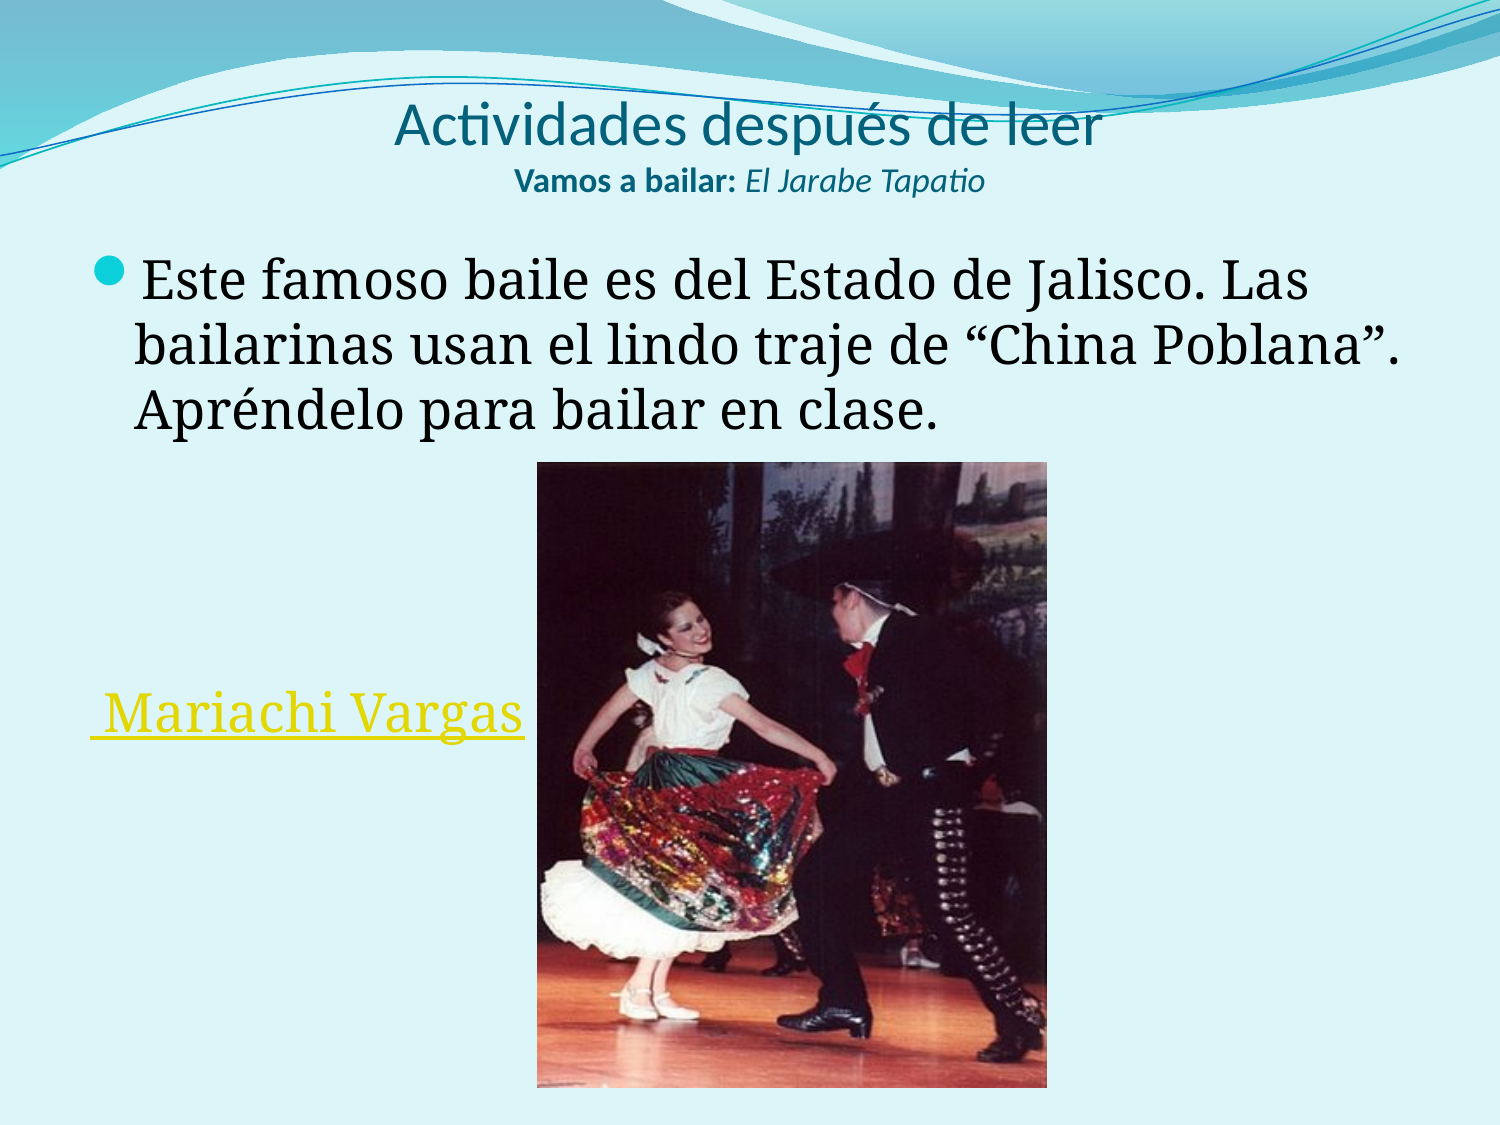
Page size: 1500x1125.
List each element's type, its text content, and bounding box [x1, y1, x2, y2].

title Actividades después de leer Vamos a bailar: El Jarabe Tapatio [74, 74, 1426, 201]
list Este famoso baile es del Estado de Jalisco. Las bailarinas usan el lindo traje de “China Poblana”. Apréndelo para bailar en clase. Mariachi Vargas [74, 237, 1426, 1038]
picture [537, 462, 1048, 1088]
